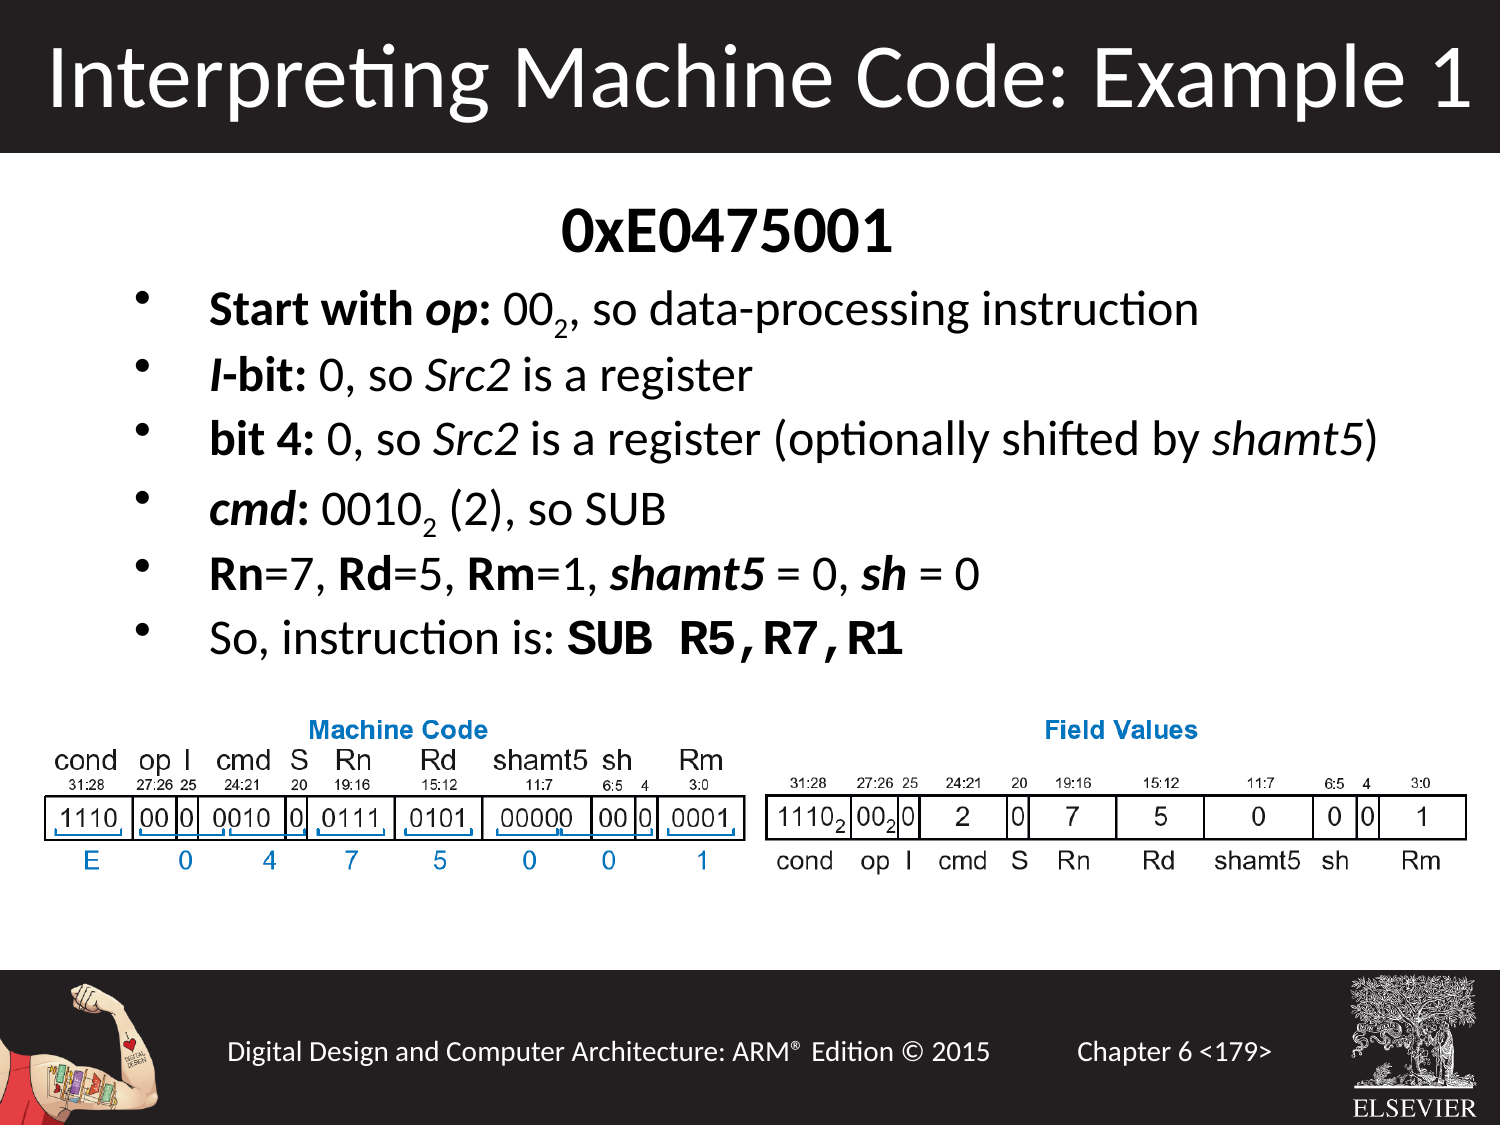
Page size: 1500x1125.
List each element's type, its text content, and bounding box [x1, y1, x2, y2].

text_box 0xE0475001 Start with op: 002, so data-processing instruction I-bit: 0, so Src2 is a register bit 4: 0, so Src2 is a register (optionally shifted by shamt5) cmd: 00102 (2), so SUB Rn=7, Rd=5, Rm=1, shamt5 = 0, sh = 0 So, instruction is: SUB R5,R7,R1 [44, 891, 1412, 1000]
text_box 0xE0475001 Start with op: 002, so data-processing instruction I-bit: 0, so Src2 is a register bit 4: 0, so Src2 is a register (optionally shifted by shamt5) cmd: 00102 (2), so SUB Rn=7, Rd=5, Rm=1, shamt5 = 0, sh = 0 So, instruction is: SUB R5,R7,R1 [44, 187, 1412, 694]
picture [31, 695, 1475, 884]
text_box Interpreting Machine Code: Example 1 [31, 8, 1500, 133]
picture [1350, 974, 1477, 1117]
picture [0, 979, 163, 1125]
